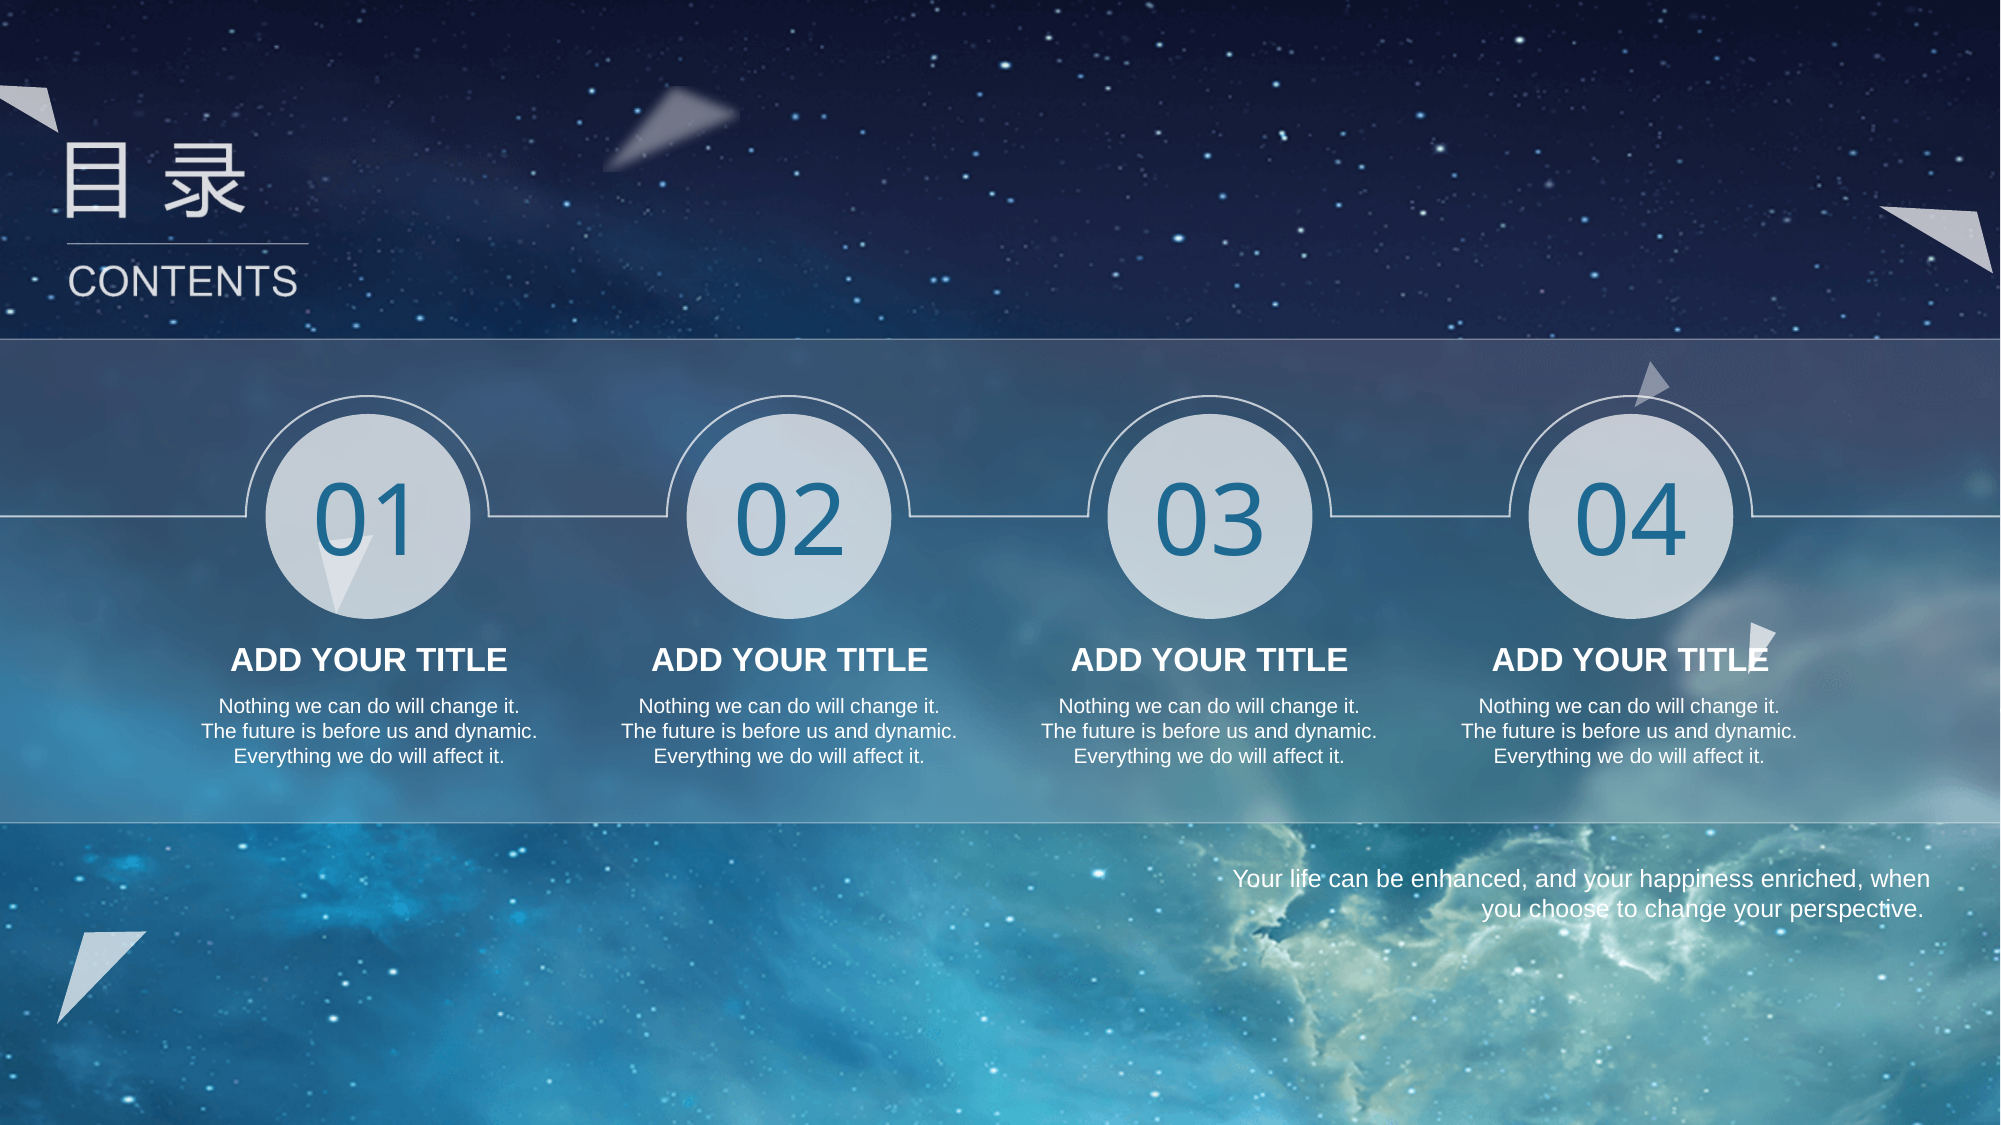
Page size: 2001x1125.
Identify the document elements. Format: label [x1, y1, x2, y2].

text_box [1107, 413, 1313, 620]
text_box [1528, 413, 1734, 620]
text_box [604, 630, 976, 777]
text_box [686, 413, 892, 620]
picture [0, 0, 2001, 1125]
text_box [265, 413, 471, 620]
picture [4, 101, 337, 333]
text_box [0, 77, 2000, 1028]
text_box [1444, 630, 1817, 777]
text_box [1023, 630, 1396, 777]
text_box [183, 630, 556, 777]
